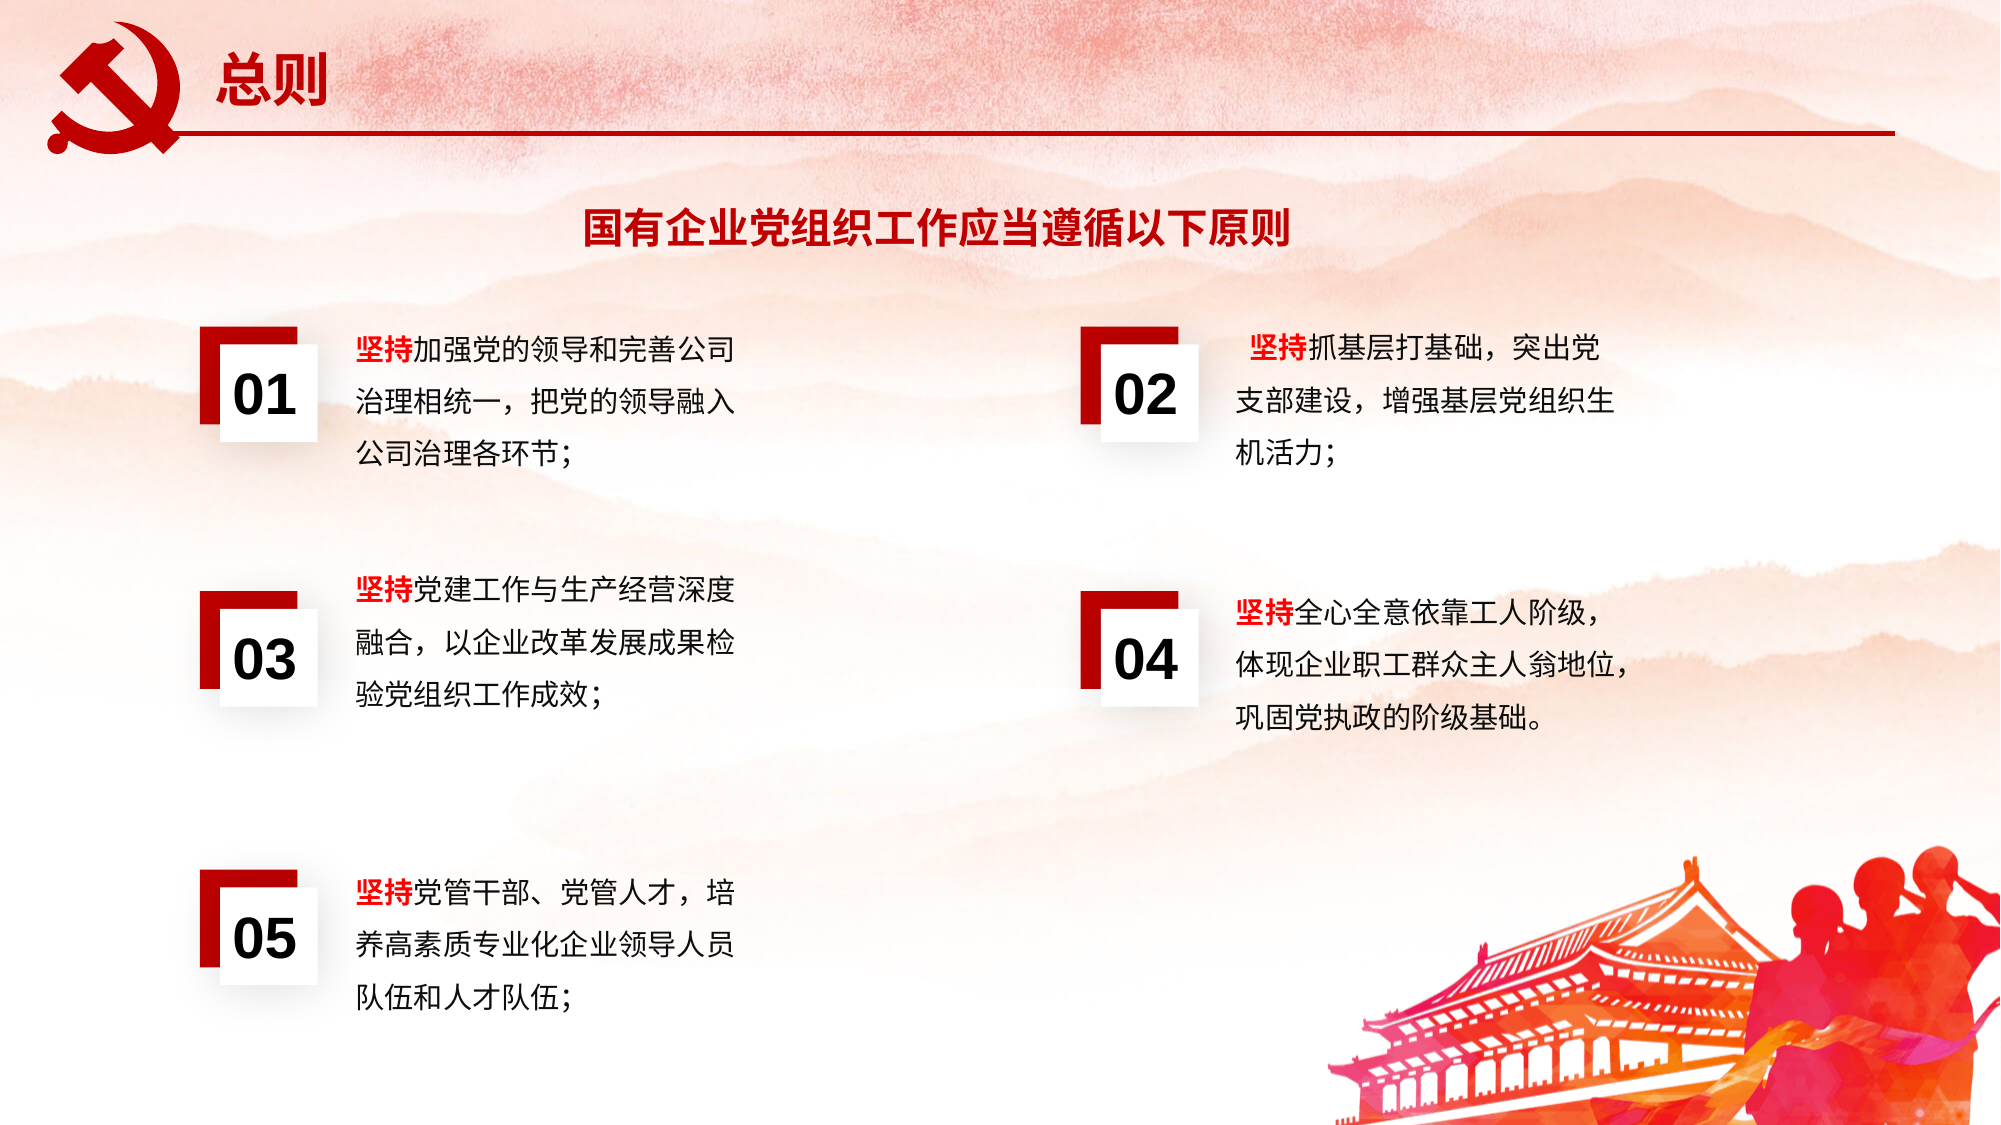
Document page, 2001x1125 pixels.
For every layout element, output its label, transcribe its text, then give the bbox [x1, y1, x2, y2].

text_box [1080, 576, 1644, 731]
text_box 总则 [199, 35, 983, 121]
text_box 国有企业党组织工作应当遵循以下原则 [567, 194, 1307, 260]
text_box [199, 313, 763, 468]
text_box [47, 21, 180, 155]
picture [0, 0, 2001, 1125]
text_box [199, 554, 763, 708]
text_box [1080, 312, 1644, 466]
